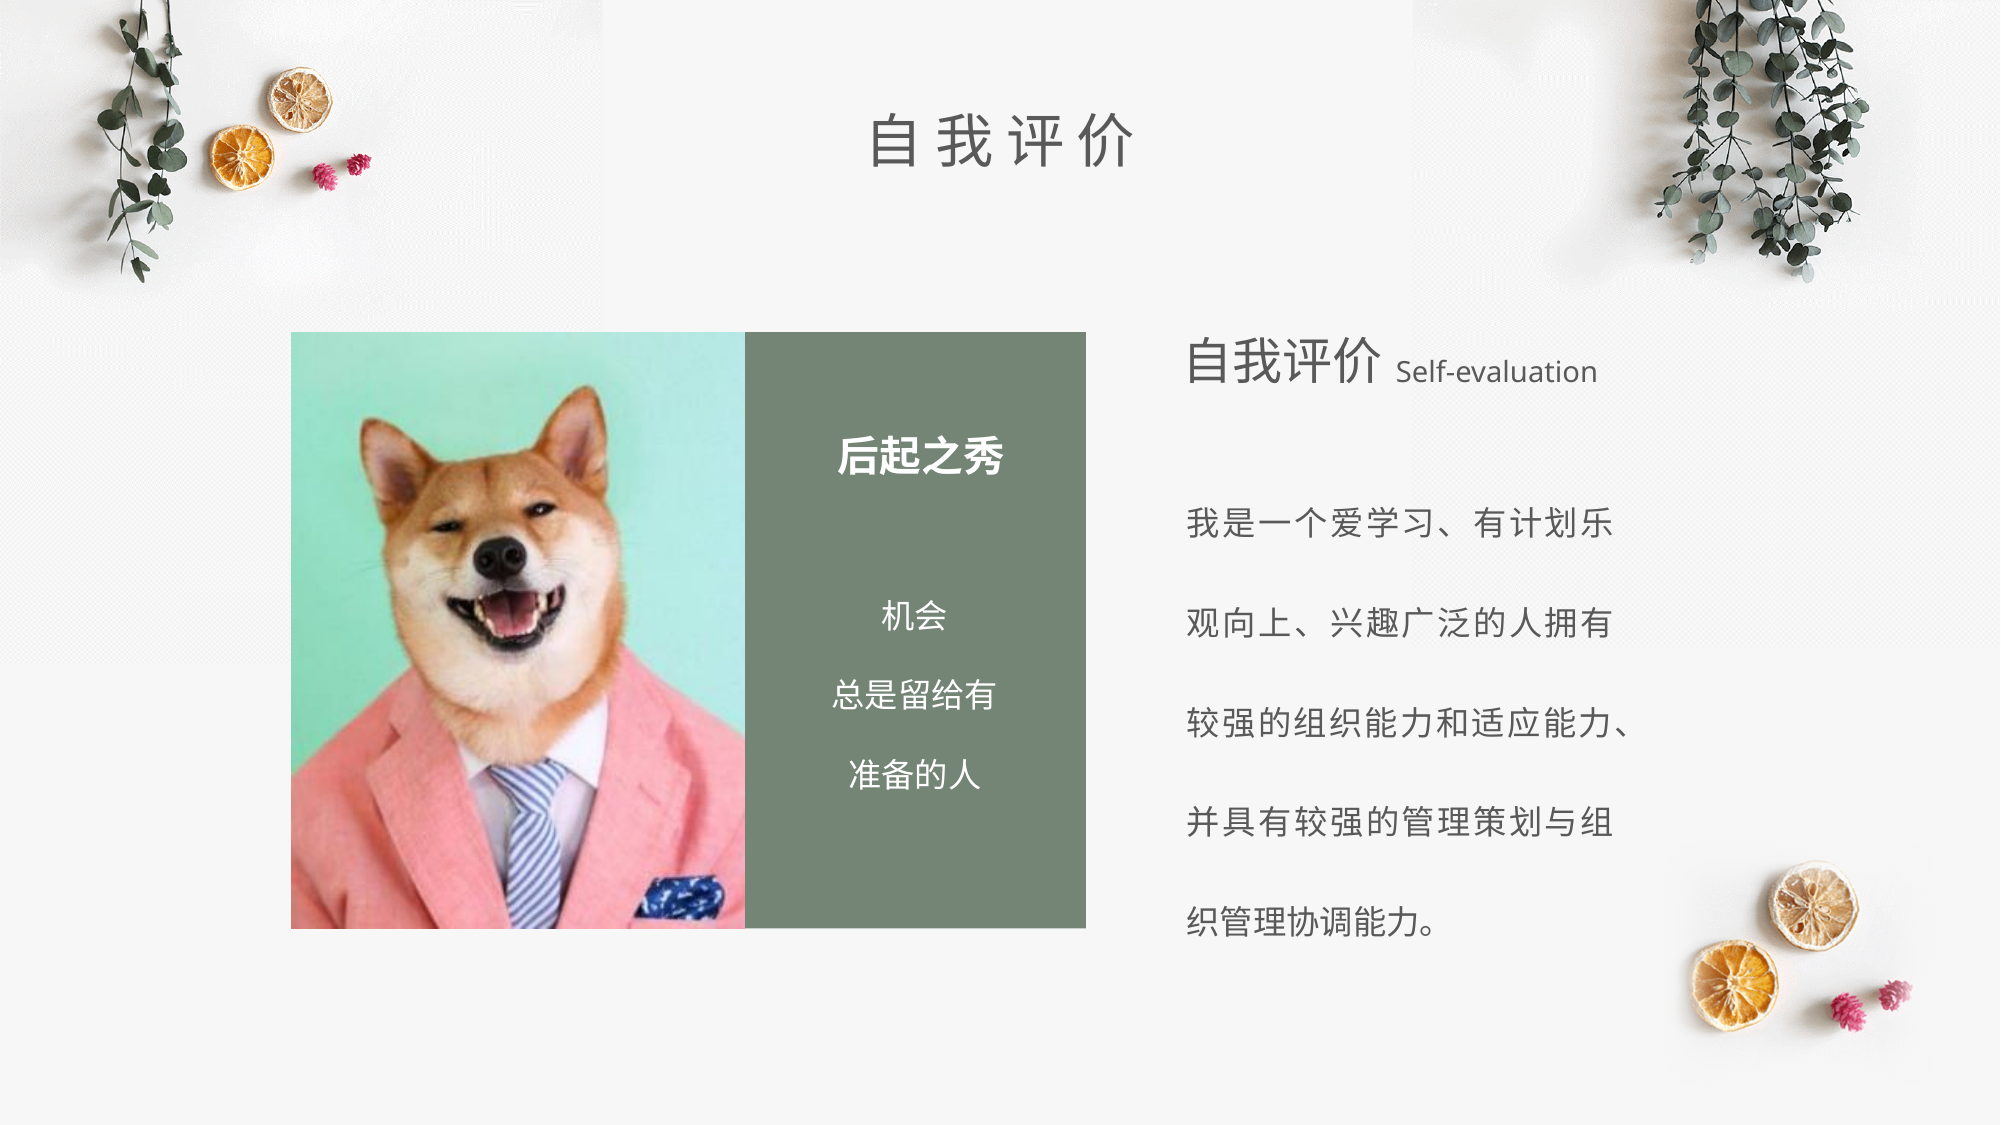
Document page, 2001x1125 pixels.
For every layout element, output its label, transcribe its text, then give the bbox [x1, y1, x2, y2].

text_box 我是一个爱学习、有计划乐观向上、兴趣广泛的人拥有较强的组织能力和适应能力、并具有较强的管理策划与组织管理协调能力。 [1171, 434, 1630, 960]
text_box 后起之秀 [826, 423, 1059, 486]
text_box 机会 总是留给有准备的人 [806, 547, 1024, 631]
text_box 自我评价 [829, 111, 1171, 168]
text_box Self-evaluation [1417, 346, 1685, 396]
picture [0, 0, 2001, 1125]
text_box [743, 331, 1087, 929]
text_box 自我评价 [1147, 321, 1417, 397]
